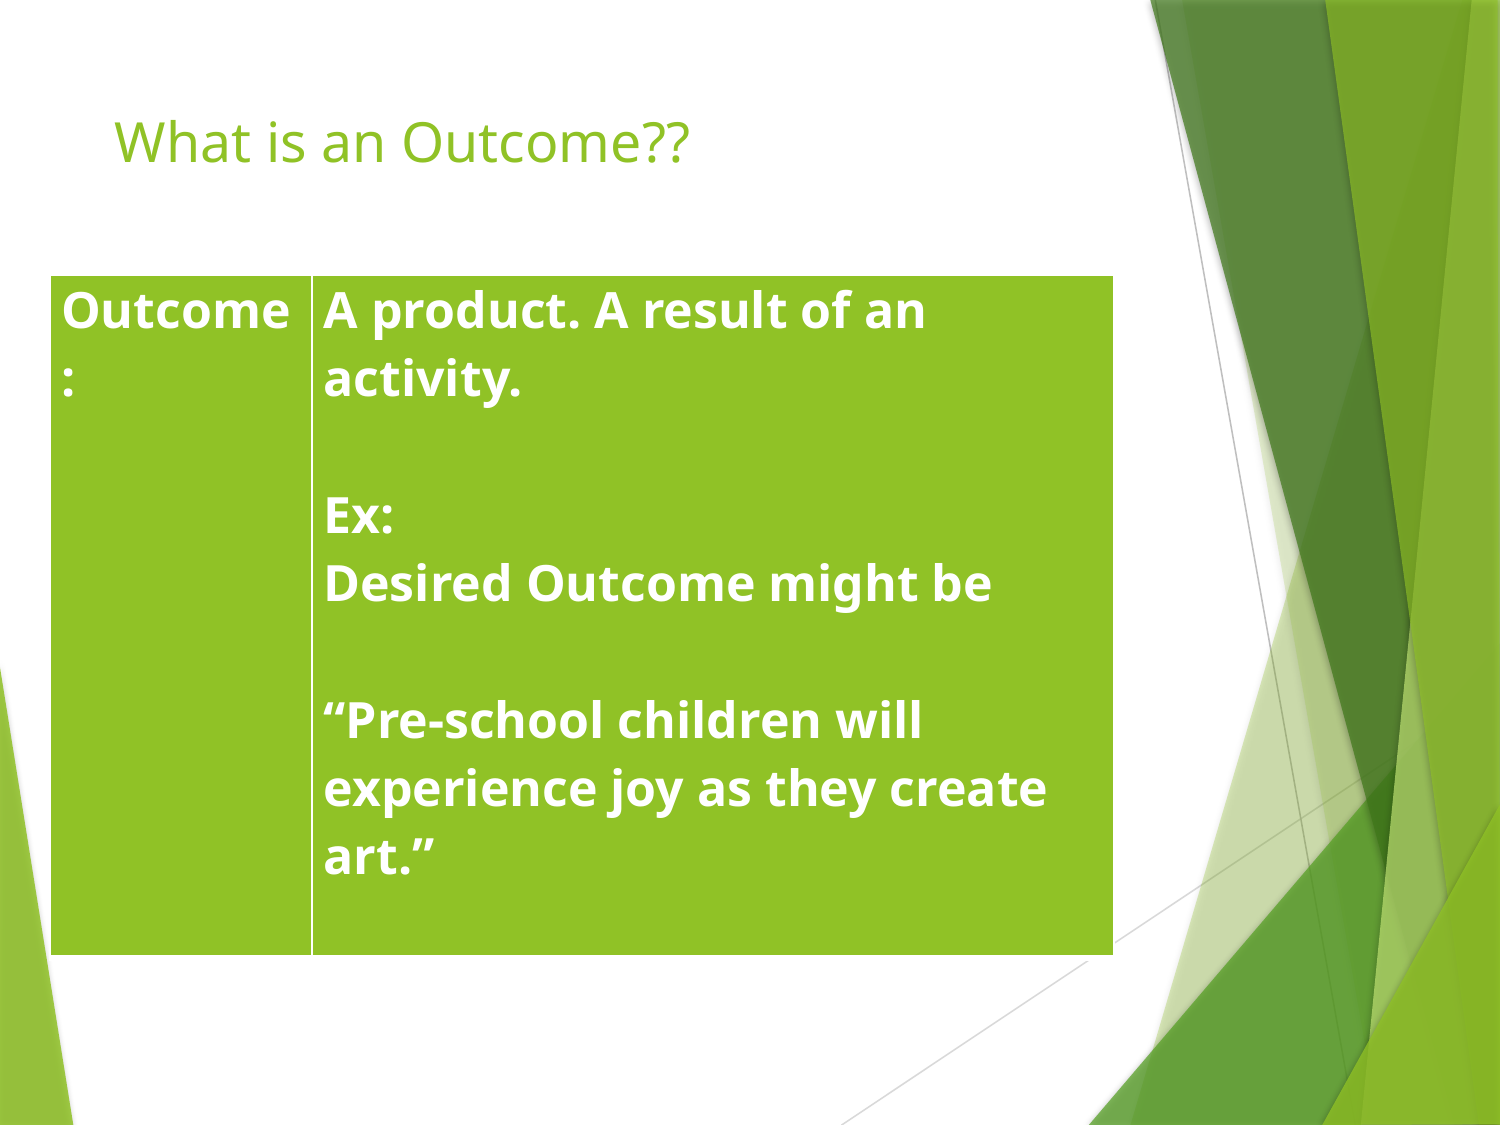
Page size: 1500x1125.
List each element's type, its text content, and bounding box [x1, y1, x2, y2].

title What is an Outcome?? [99, 99, 1142, 275]
table_header Outcome: [51, 276, 311, 955]
table_header A product. A result of an activity. Ex: Desired Outcome might be “Pre-school children will experience joy as they create art.” [313, 350, 1113, 955]
text_box [99, 275, 1500, 350]
